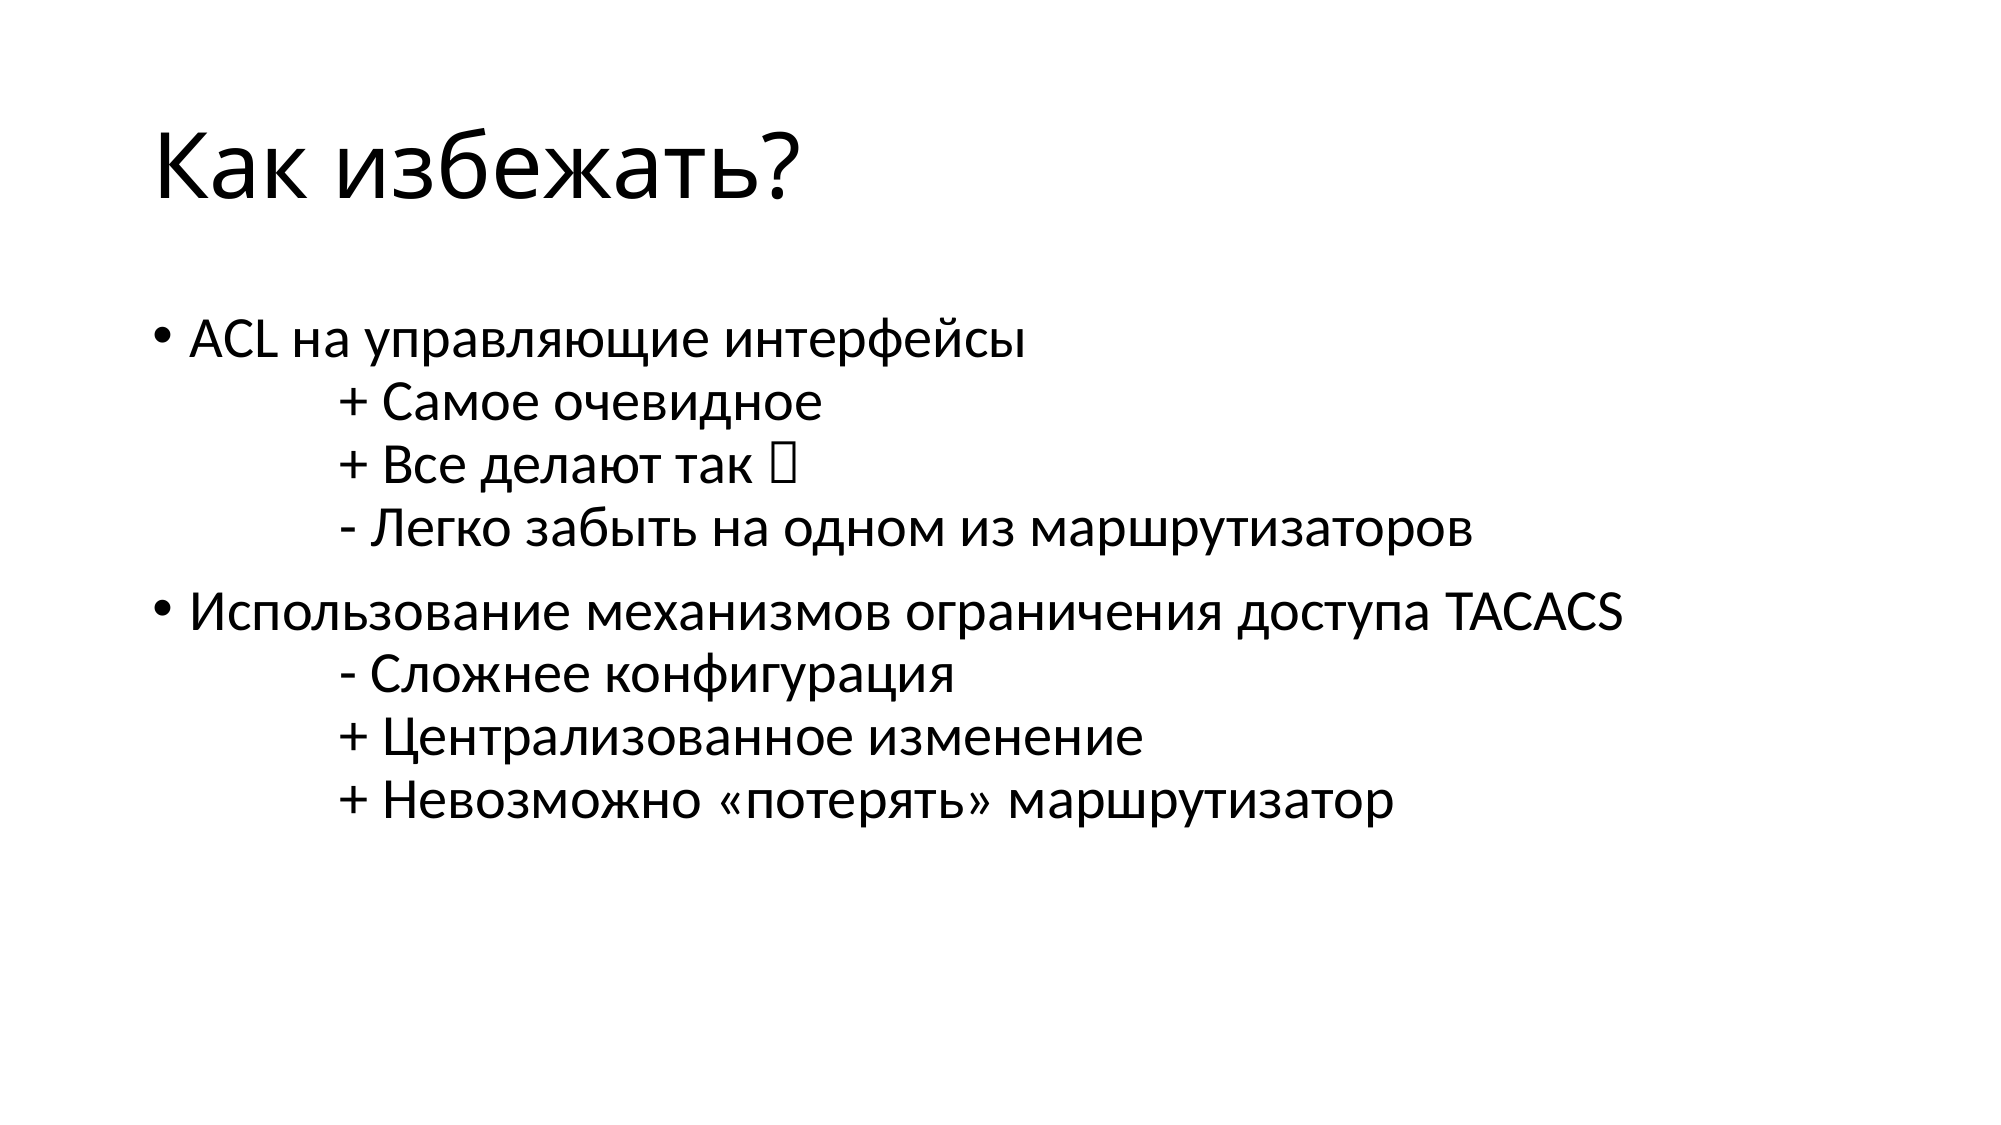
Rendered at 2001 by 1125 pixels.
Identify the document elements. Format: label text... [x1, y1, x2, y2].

list ACL на управляющие интерфейсы + Самое очевидное + Все делают так  - Легко забыть на одном из маршрутизаторов Использование механизмов ограничения доступа TACACS - Сложнее конфигурация + Централизованное изменение + Невозможно «потерять» маршрутизатор [137, 299, 1863, 1014]
title Как избежать? [137, 59, 1863, 278]
